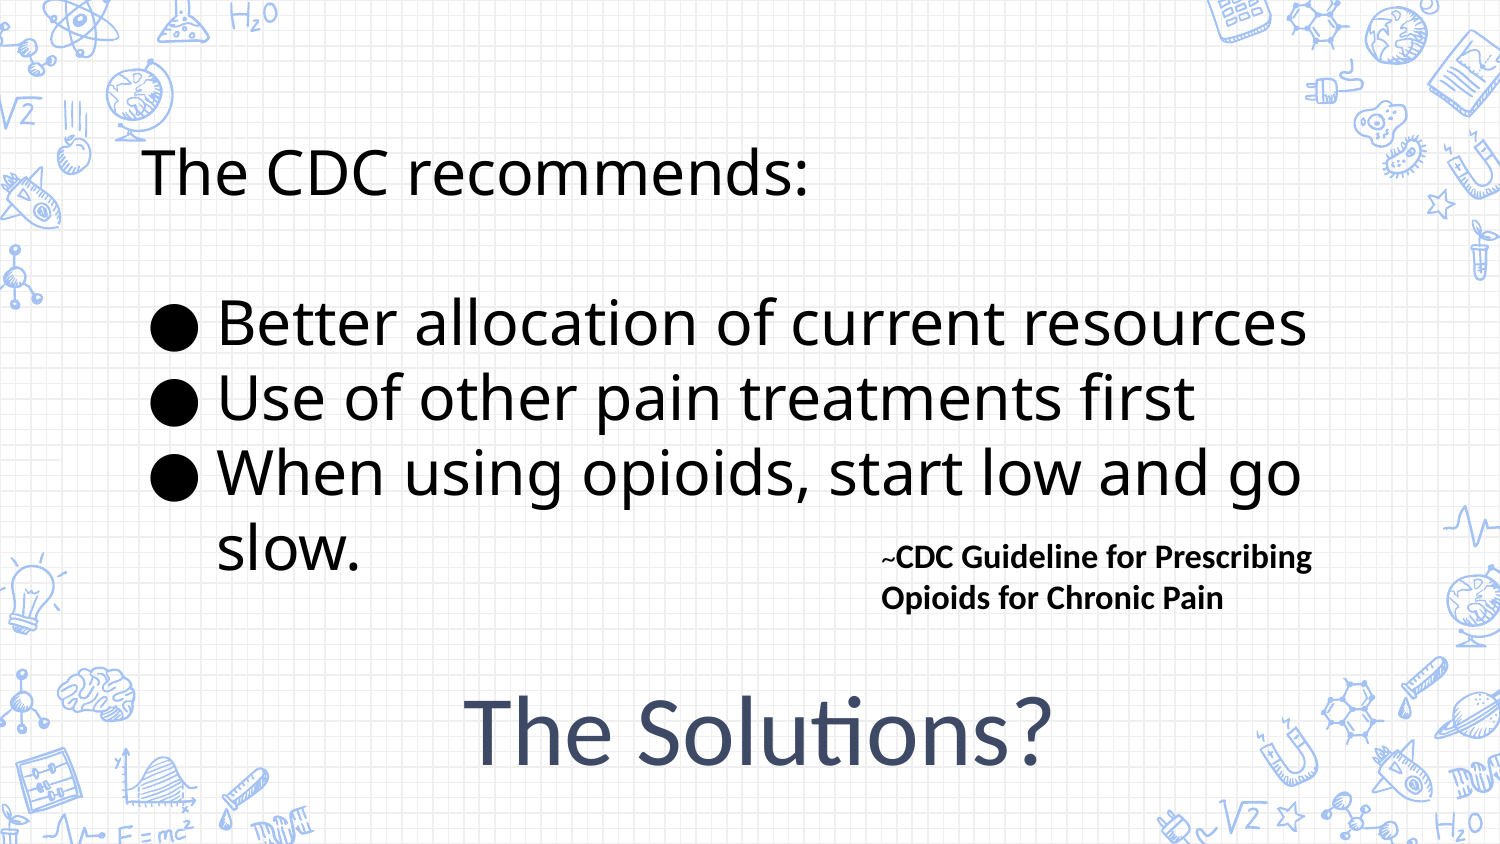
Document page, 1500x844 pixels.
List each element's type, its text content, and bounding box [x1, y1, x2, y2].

text_box ~CDC Guideline for Prescribing Opioids for Chronic Pain [866, 519, 1382, 591]
text_box The CDC recommends: Better allocation of current resources Use of other pain treatments first When using opioids, start low and go slow. [126, 117, 1395, 297]
text_box The Solutions? [380, 576, 1141, 844]
